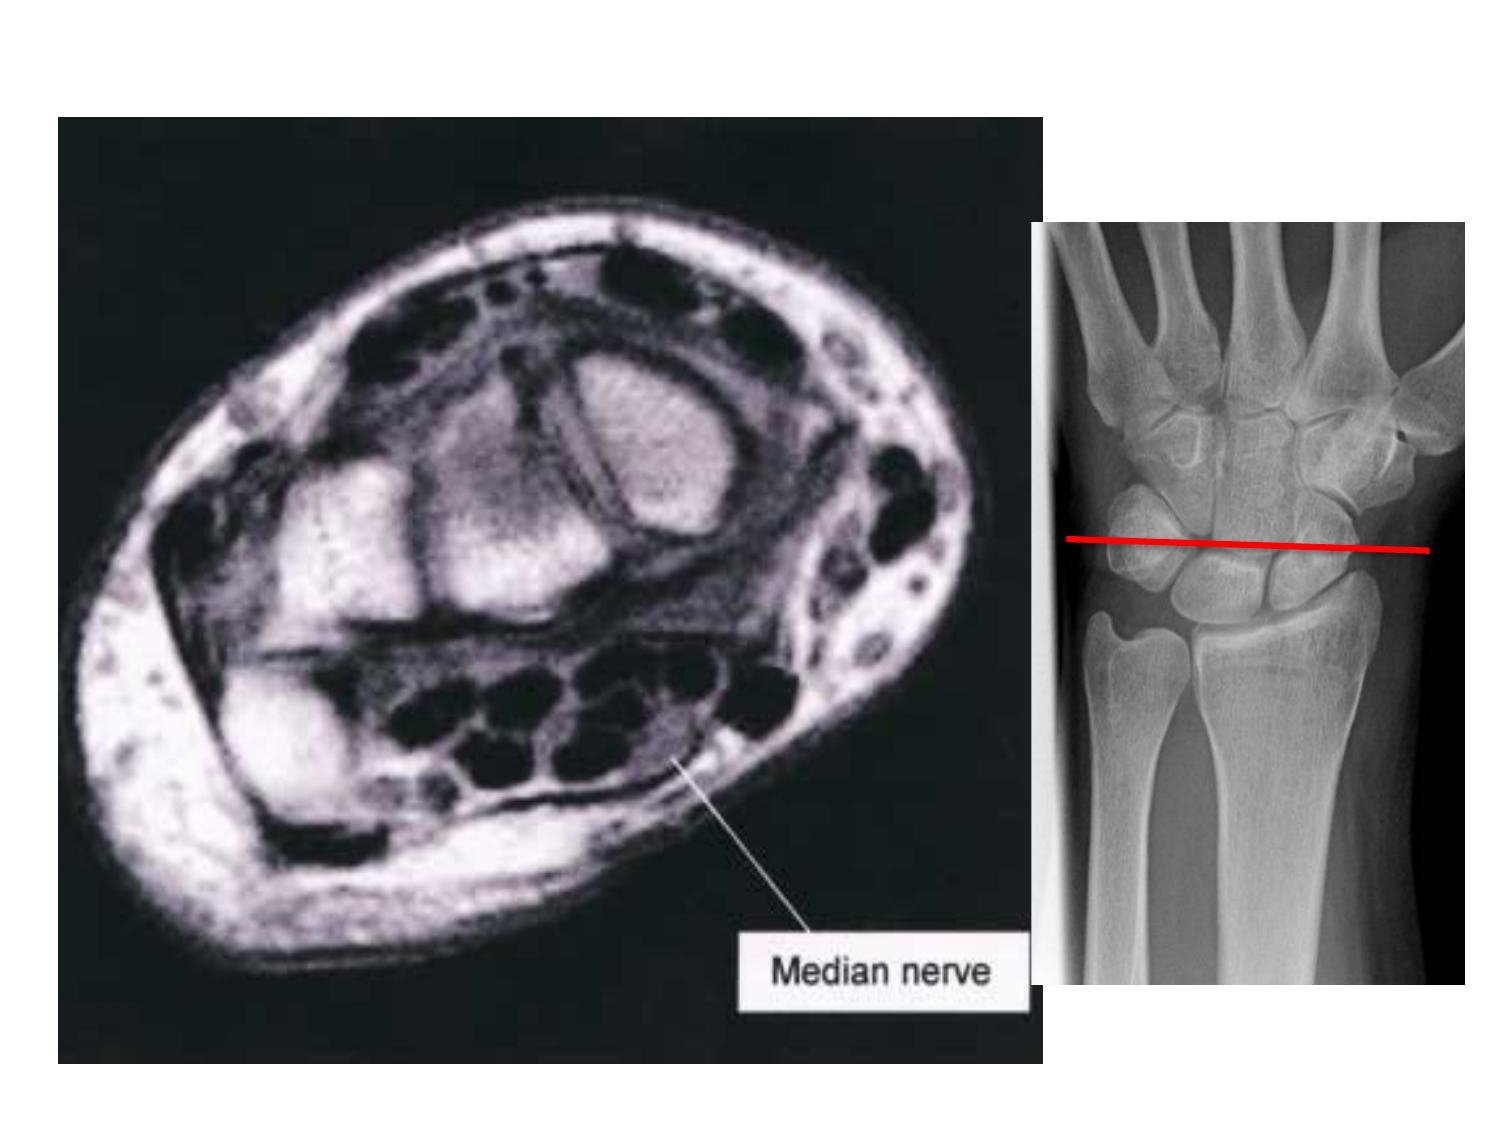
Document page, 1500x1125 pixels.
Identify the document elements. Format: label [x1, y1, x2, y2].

picture [58, 116, 1466, 1064]
text_box [1066, 538, 1430, 551]
